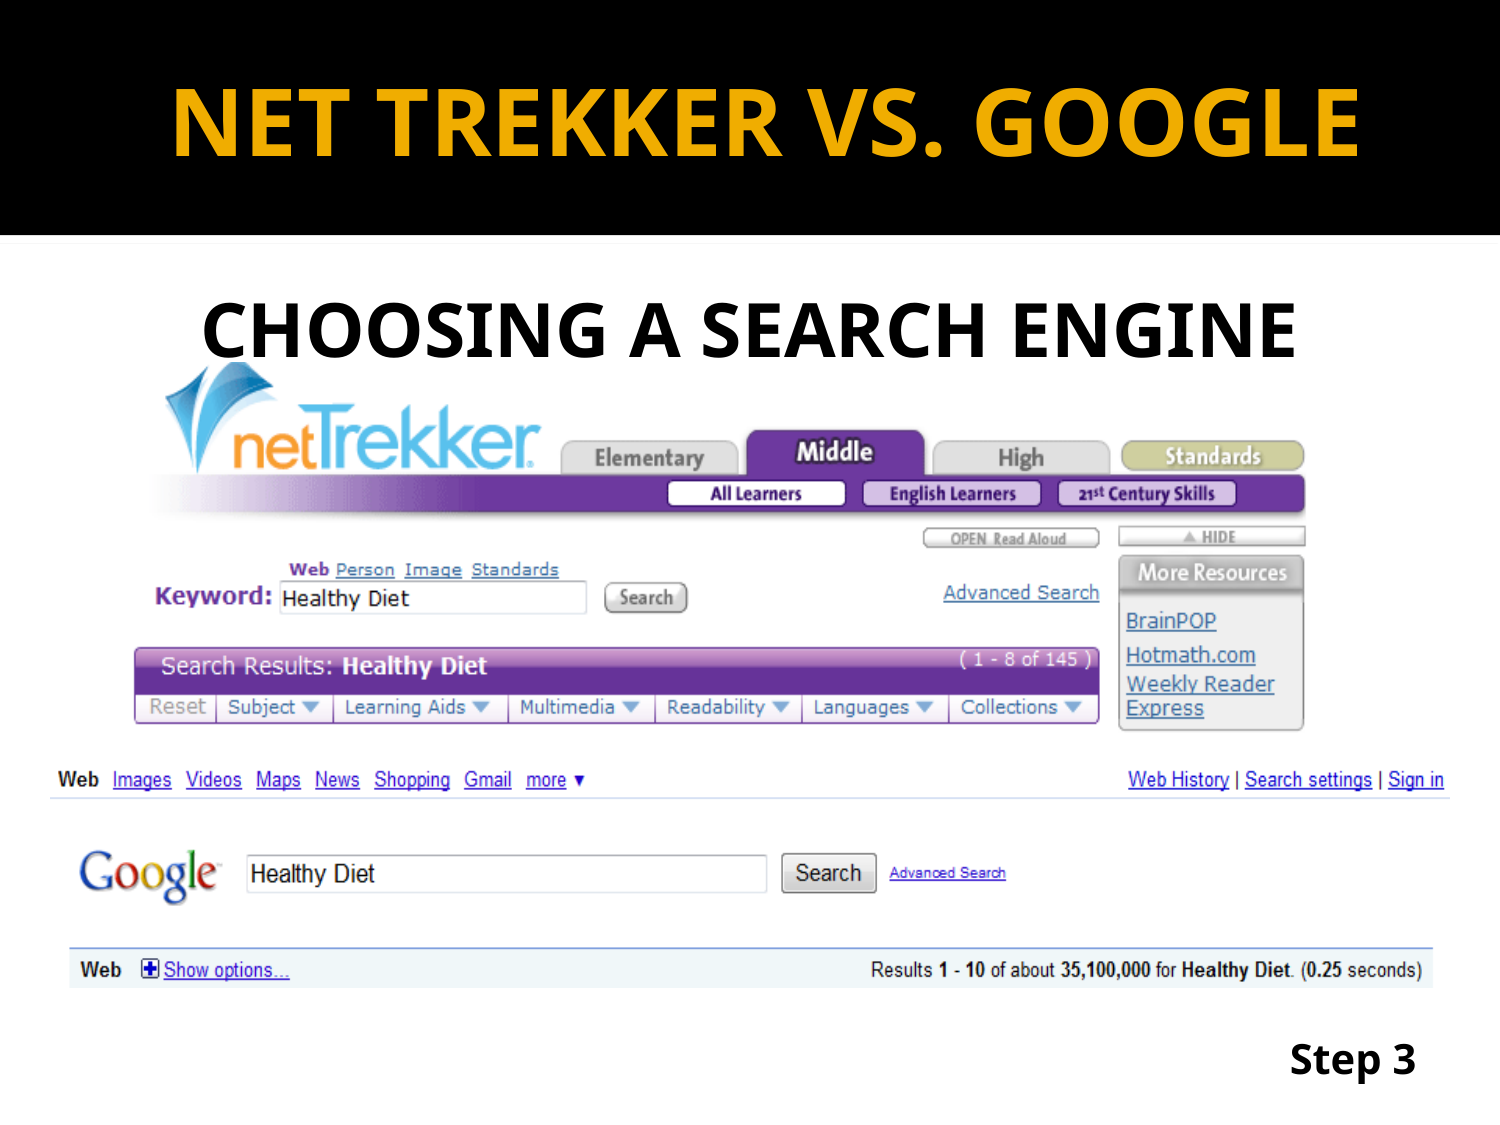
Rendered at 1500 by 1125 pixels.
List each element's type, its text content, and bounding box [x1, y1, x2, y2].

picture [124, 362, 1317, 738]
title NET TREKKER VS. GOOGLE [75, 25, 1425, 213]
picture [49, 762, 1451, 988]
text_box Step 3 [1275, 1025, 1463, 1090]
text_box CHOOSING A SEARCH ENGINE [185, 274, 1315, 361]
